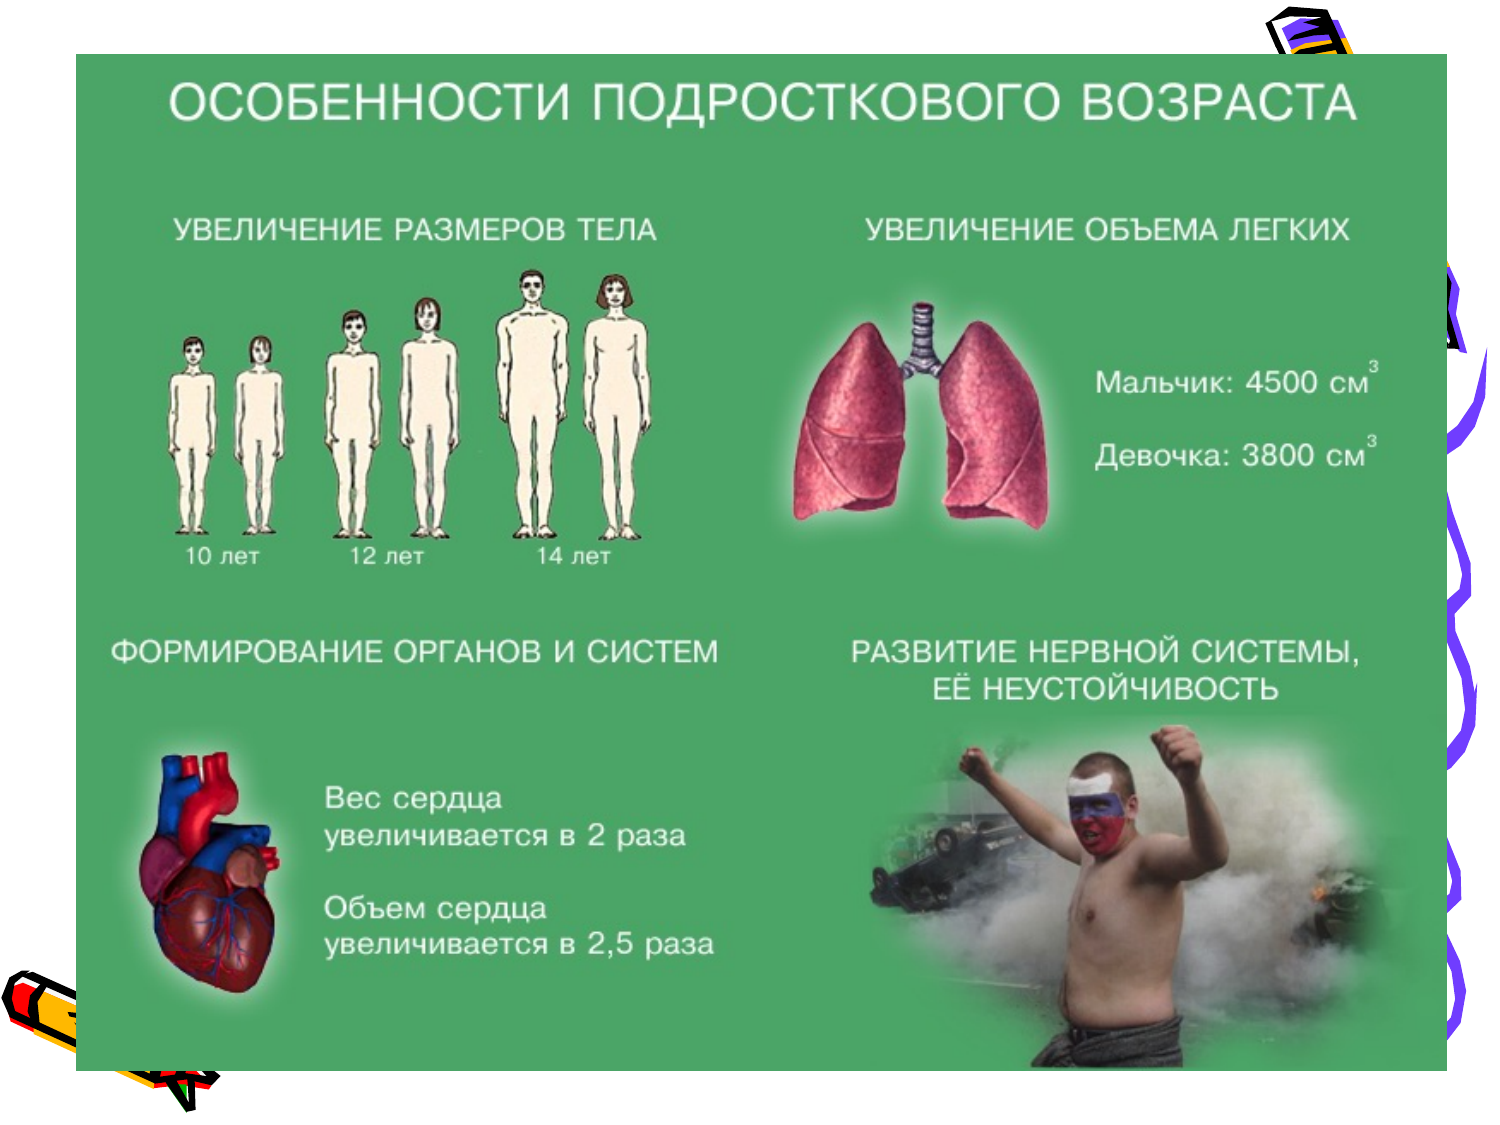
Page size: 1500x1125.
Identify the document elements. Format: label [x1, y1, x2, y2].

list [76, 54, 1448, 1071]
